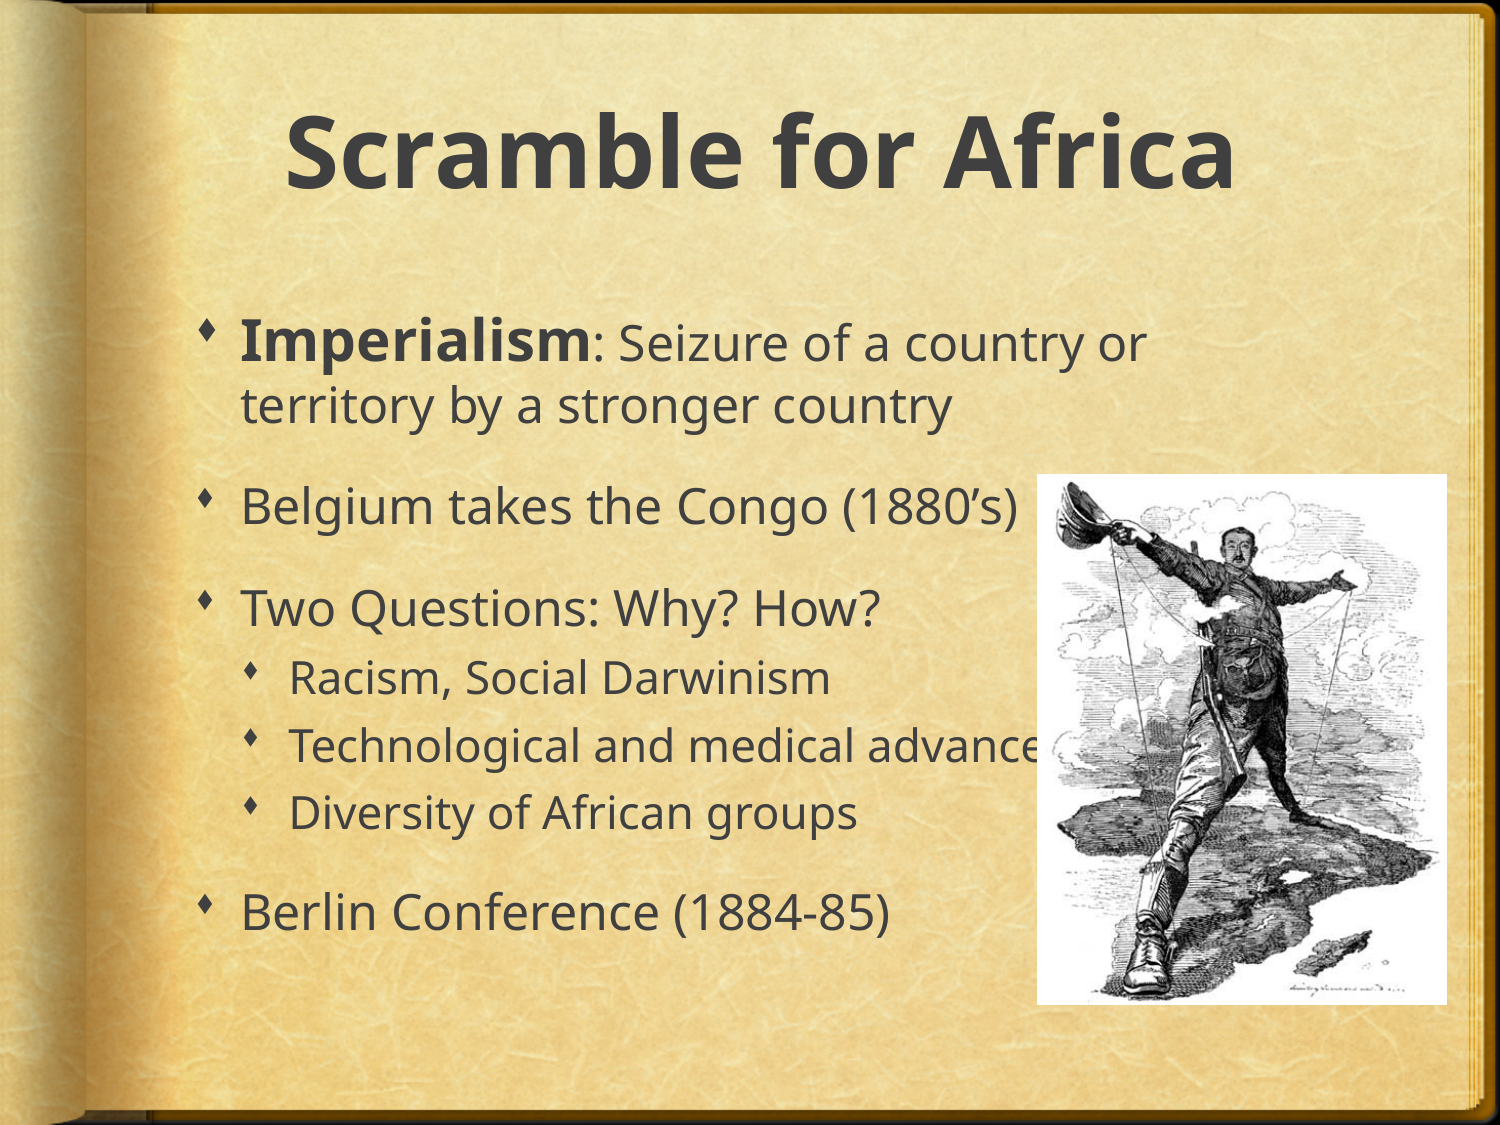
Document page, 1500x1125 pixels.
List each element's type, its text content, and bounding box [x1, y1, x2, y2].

title Scramble for Africa [178, 45, 1372, 265]
picture [0, 0, 1500, 1125]
list Imperialism: Seizure of a country or territory by a stronger country Belgium takes the Congo (1880’s) Two Questions: Why? How? Racism, Social Darwinism Technological and medical advances Diversity of African groups Berlin Conference (1884-85) [178, 295, 1372, 1005]
